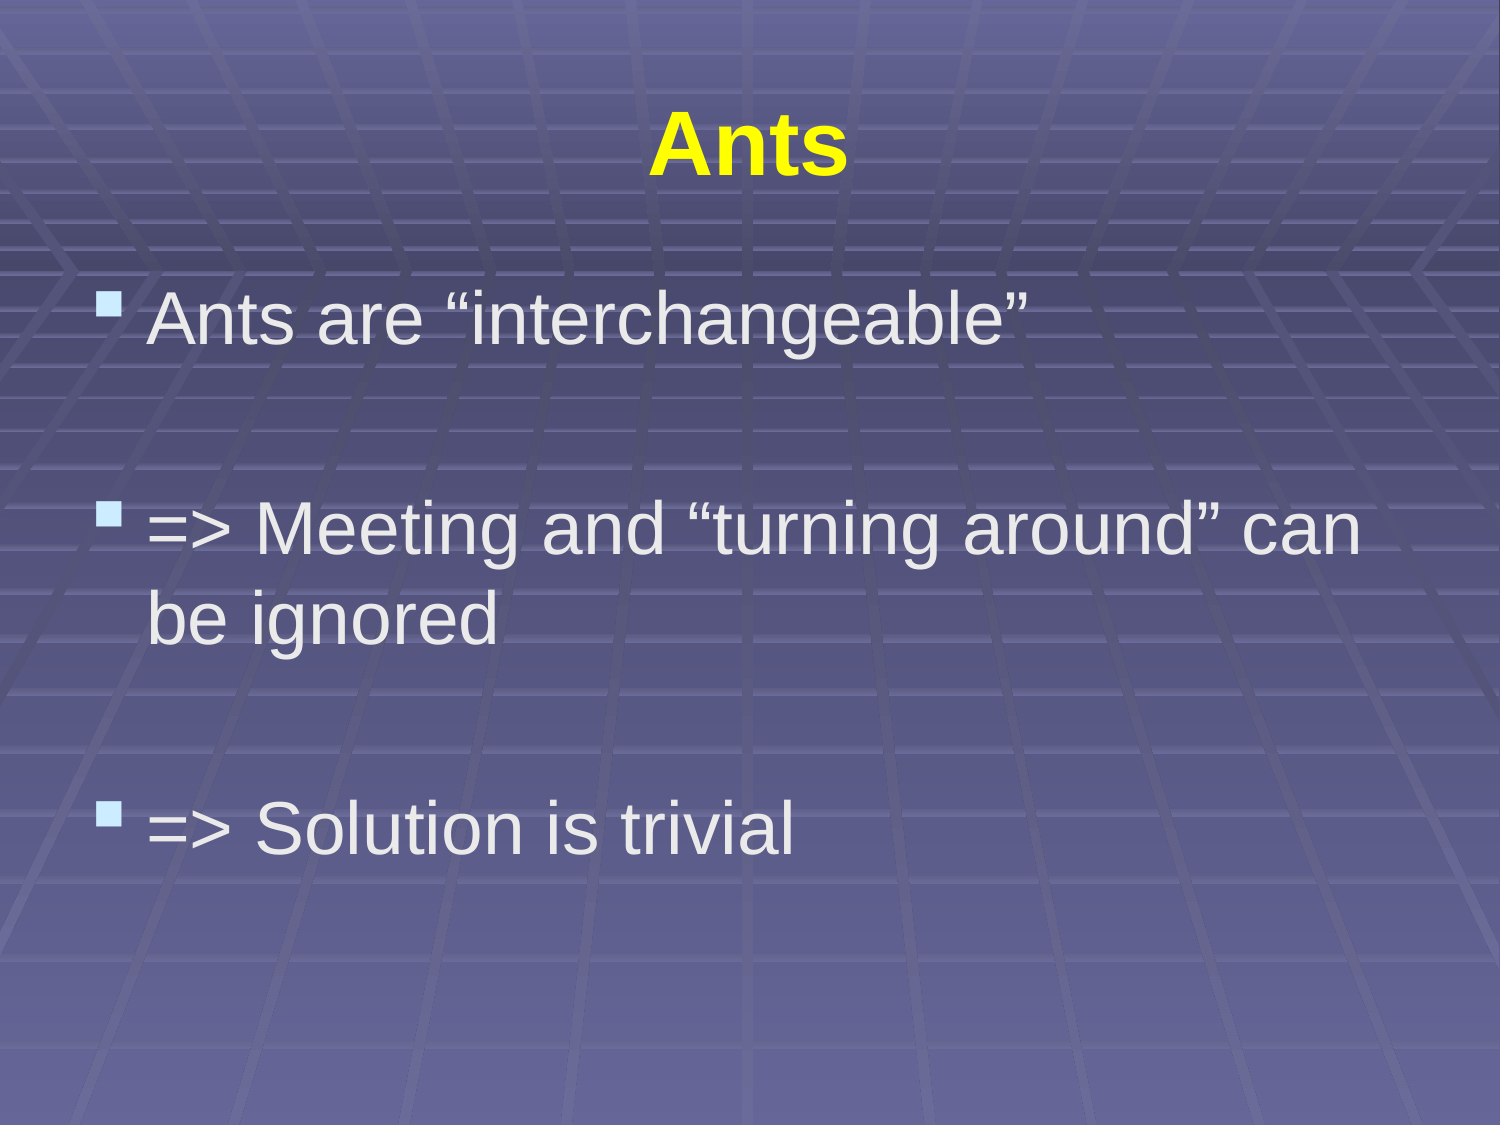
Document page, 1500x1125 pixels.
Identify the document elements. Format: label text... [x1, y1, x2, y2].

title Ants [74, 44, 1425, 233]
list Ants are “interchangeable” => Meeting and “turning around” can be ignored => Solution is trivial [74, 261, 1425, 1001]
